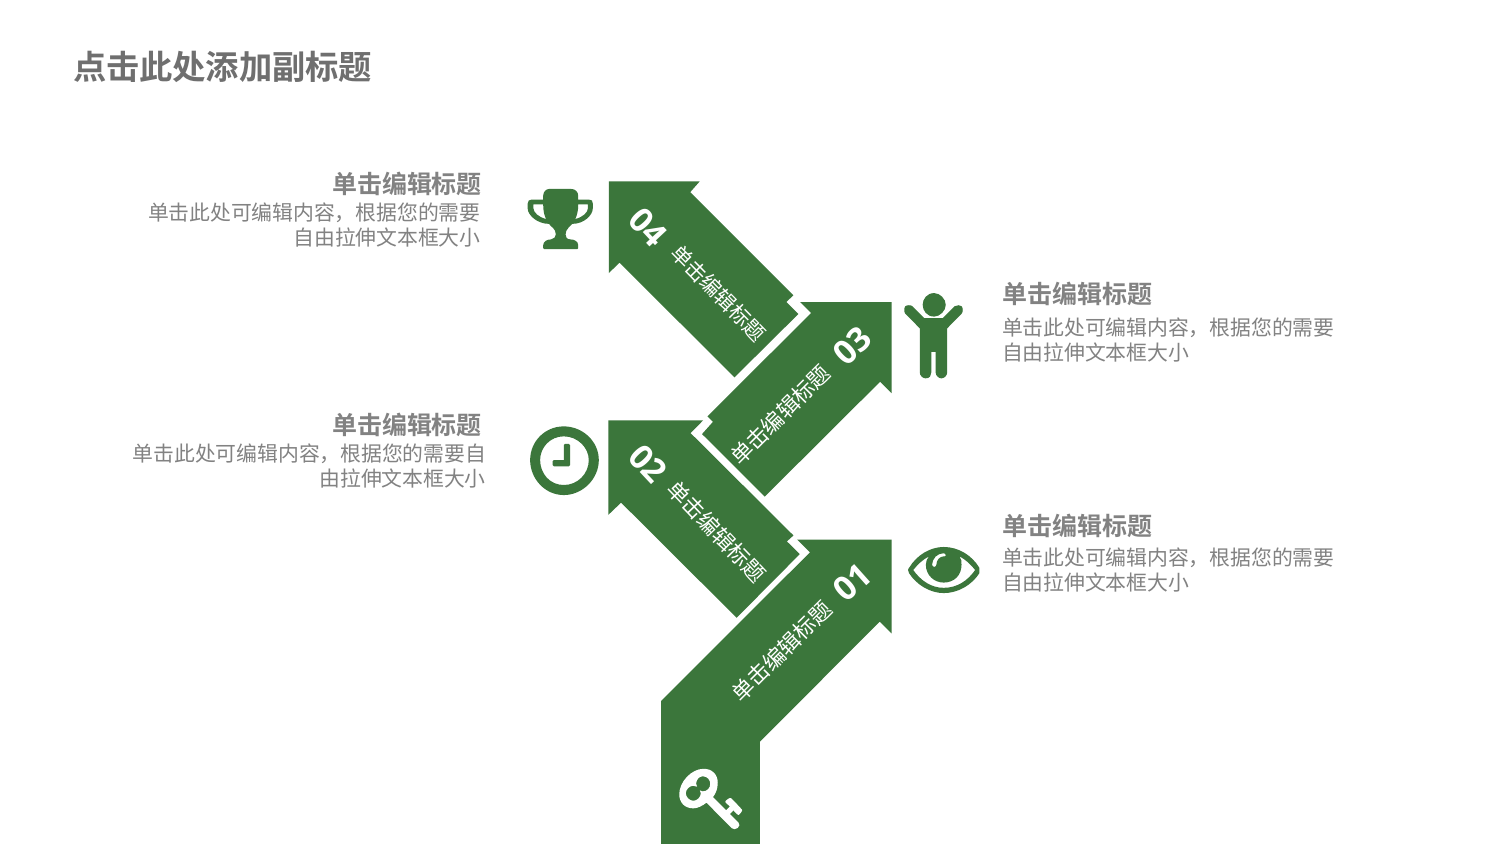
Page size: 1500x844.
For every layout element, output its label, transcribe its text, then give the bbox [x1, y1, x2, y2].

text_box 单击编辑标题 [726, 595, 837, 707]
text_box [527, 188, 593, 250]
text_box 单击编辑标题 [724, 358, 836, 470]
text_box 单击编辑标题 [666, 239, 772, 347]
text_box 单击此处可编辑内容，根据您的需要自由拉伸文本框大小 [135, 199, 481, 250]
text_box 单击编辑标题 [332, 168, 483, 199]
text_box [702, 302, 892, 497]
text_box [608, 420, 800, 618]
text_box 03 [823, 317, 879, 373]
text_box 点击此处添加副标题 [53, 36, 786, 97]
text_box 单击此处可编辑内容，根据您的需要自由拉伸文本框大小 [1001, 544, 1354, 595]
text_box 01 [823, 553, 879, 609]
text_box [530, 426, 599, 496]
text_box 单击编辑标题 [332, 409, 483, 440]
text_box 单击编辑标题 [1002, 510, 1153, 541]
text_box [908, 546, 980, 594]
text_box 单击此处可编辑内容，根据您的需要自由拉伸文本框大小 [112, 440, 486, 491]
text_box 单击此处可编辑内容，根据您的需要自由拉伸文本框大小 [1001, 314, 1354, 365]
text_box 04 [621, 199, 677, 255]
text_box [661, 539, 892, 844]
text_box [679, 768, 743, 830]
text_box [922, 293, 946, 317]
text_box 02 [621, 435, 677, 491]
text_box [608, 181, 799, 378]
text_box 单击编辑标题 [1002, 278, 1153, 309]
text_box 单击编辑标题 [662, 475, 772, 588]
text_box [904, 305, 963, 379]
